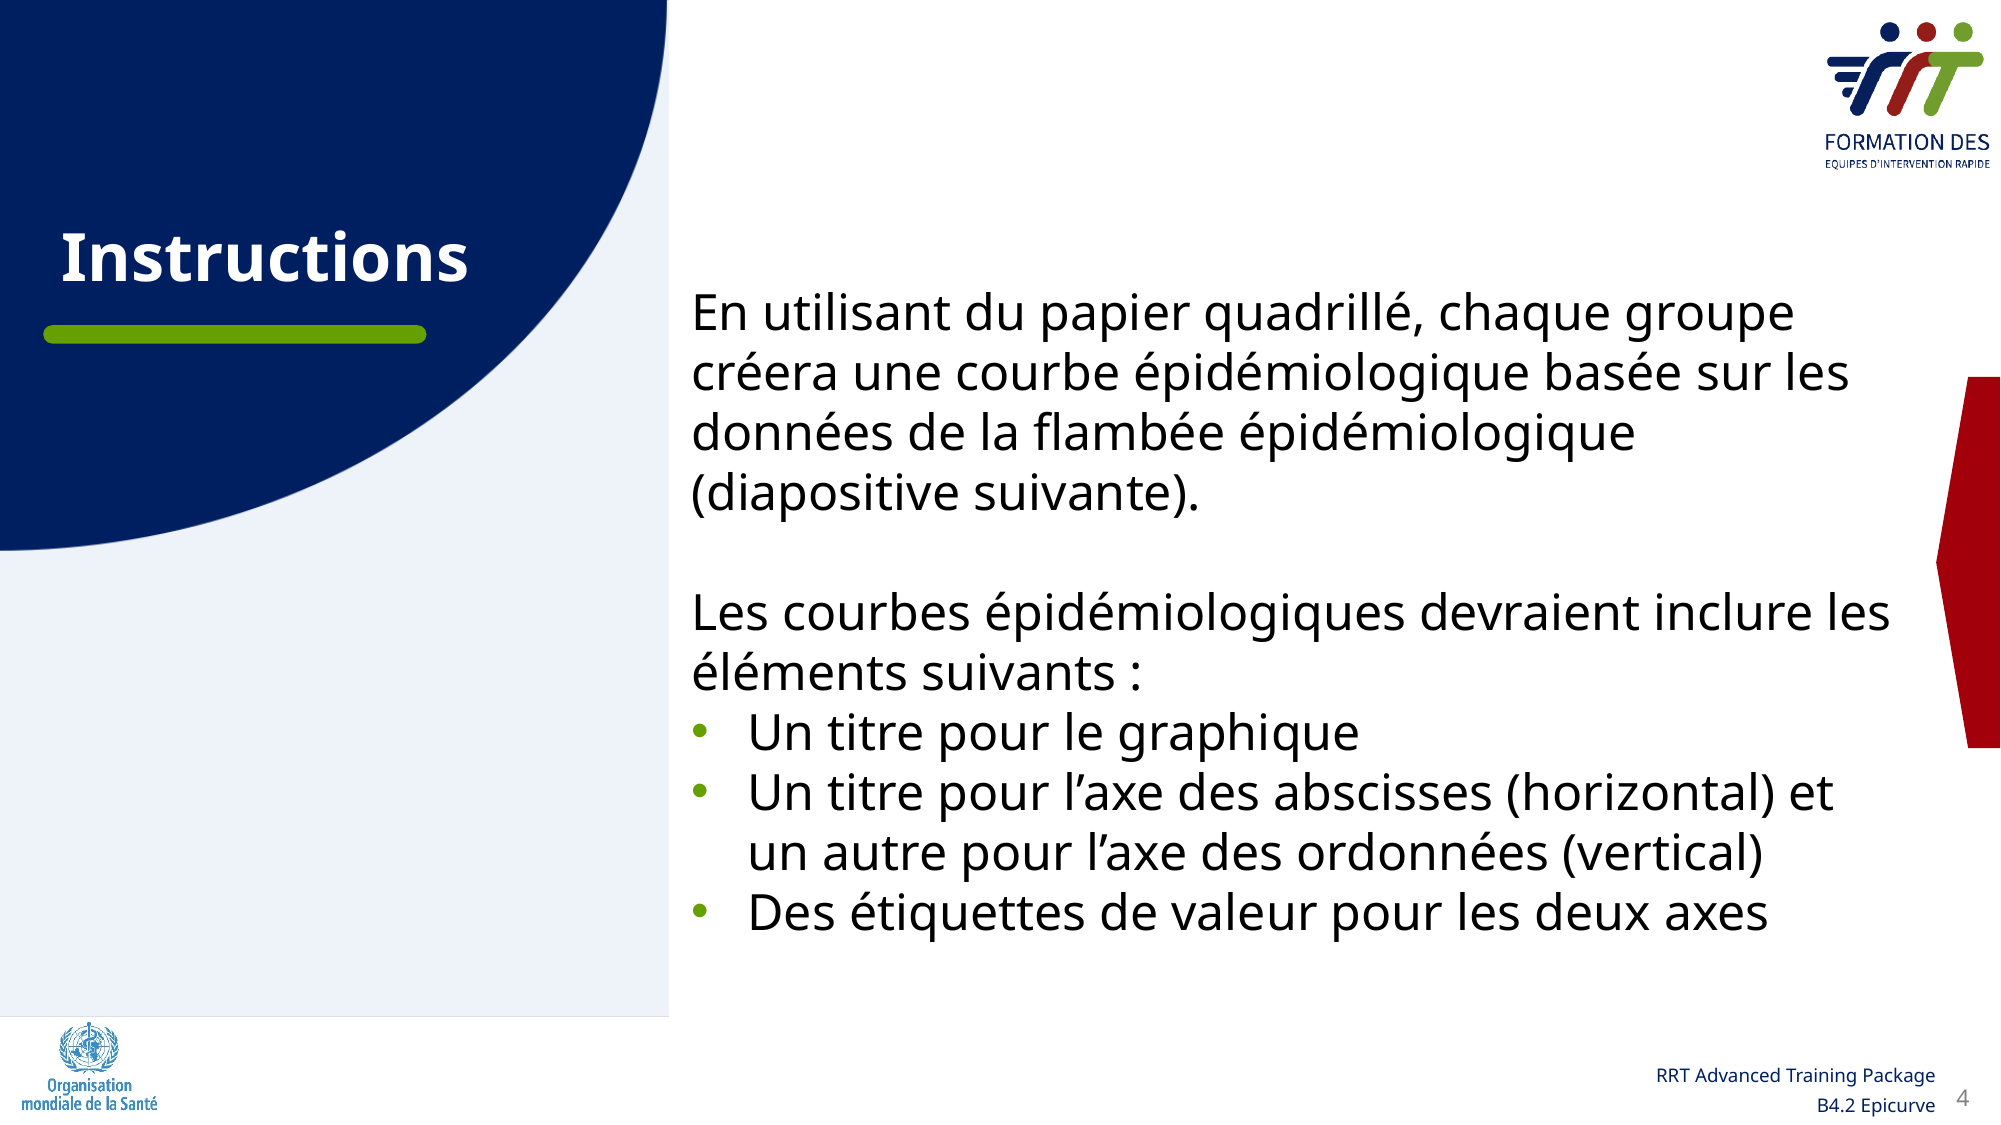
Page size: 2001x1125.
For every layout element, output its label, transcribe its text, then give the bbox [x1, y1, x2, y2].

picture [0, 0, 669, 1018]
text_box En utilisant du papier quadrillé, chaque groupe créera une courbe épidémiologique basée sur les données de la flambée épidémiologique (diapositive suivante). Les courbes épidémiologiques devraient inclure les éléments suivants : Un titre pour le graphique Un titre pour l’axe des abscisses (horizontal) et un autre pour l’axe des ordonnées (vertical) Des étiquettes de valeur pour les deux axes [683, 272, 1907, 948]
picture [20, 1020, 158, 1111]
picture [1825, 21, 1990, 170]
text_box Instructions [61, 188, 597, 331]
